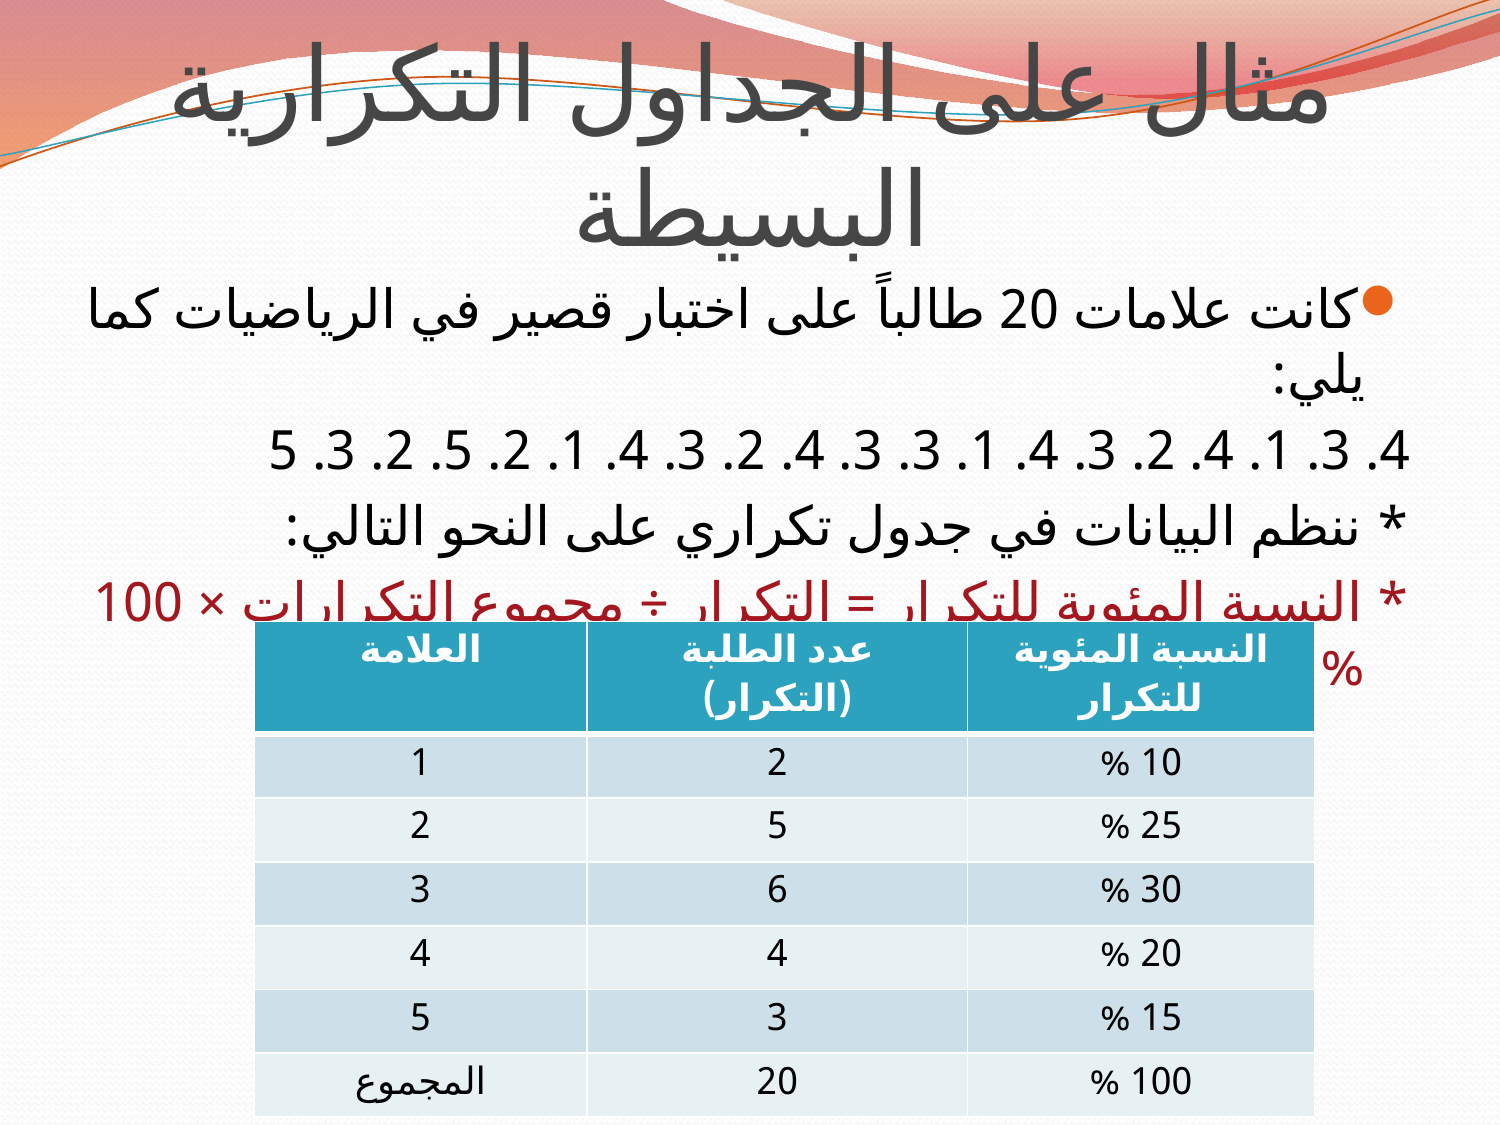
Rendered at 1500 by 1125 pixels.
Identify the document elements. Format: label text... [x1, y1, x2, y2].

table_cell 15 % [968, 990, 1314, 1052]
table_cell 30 % [968, 863, 1314, 925]
title مثال على الجداول التكرارية البسيطة [76, 125, 1427, 268]
table_header النسبة المئوية للتكرار [968, 622, 1314, 731]
table_cell 2 [588, 737, 967, 797]
table_cell 20 % [968, 927, 1314, 989]
table_cell المجموع [255, 1054, 586, 1116]
table_cell 5 [255, 990, 586, 1052]
table_cell 1 [255, 737, 586, 797]
table_cell 3 [255, 863, 586, 925]
table_cell 100 % [968, 1054, 1314, 1116]
table_cell 10 % [968, 737, 1314, 797]
table_cell 25 % [968, 799, 1314, 861]
table_header عدد الطلبة (التكرار) [588, 622, 967, 731]
table_cell 5 [588, 799, 967, 861]
table_cell 4 [255, 927, 586, 989]
list كانت علامات 20 طالباً على اختبار قصير في الرياضيات كما يلي: 4. 3. 1. 4. 2. 3. 4. 1. 3. 3. 4. 2. 3. 4. 1. 2. 5. 2. 3. 5 * ننظم البيانات في جدول تكراري على النحو التالي: * النسبة المئوية للتكرار = التكرار ÷ مجموع التكرارات × 100 % [29, 267, 1425, 1075]
table_cell 3 [588, 990, 967, 1052]
table_header العلامة [255, 622, 586, 731]
table_cell 4 [588, 927, 967, 989]
table_cell 2 [255, 799, 586, 861]
table_cell 20 [588, 1054, 967, 1116]
table_cell 6 [588, 863, 967, 925]
